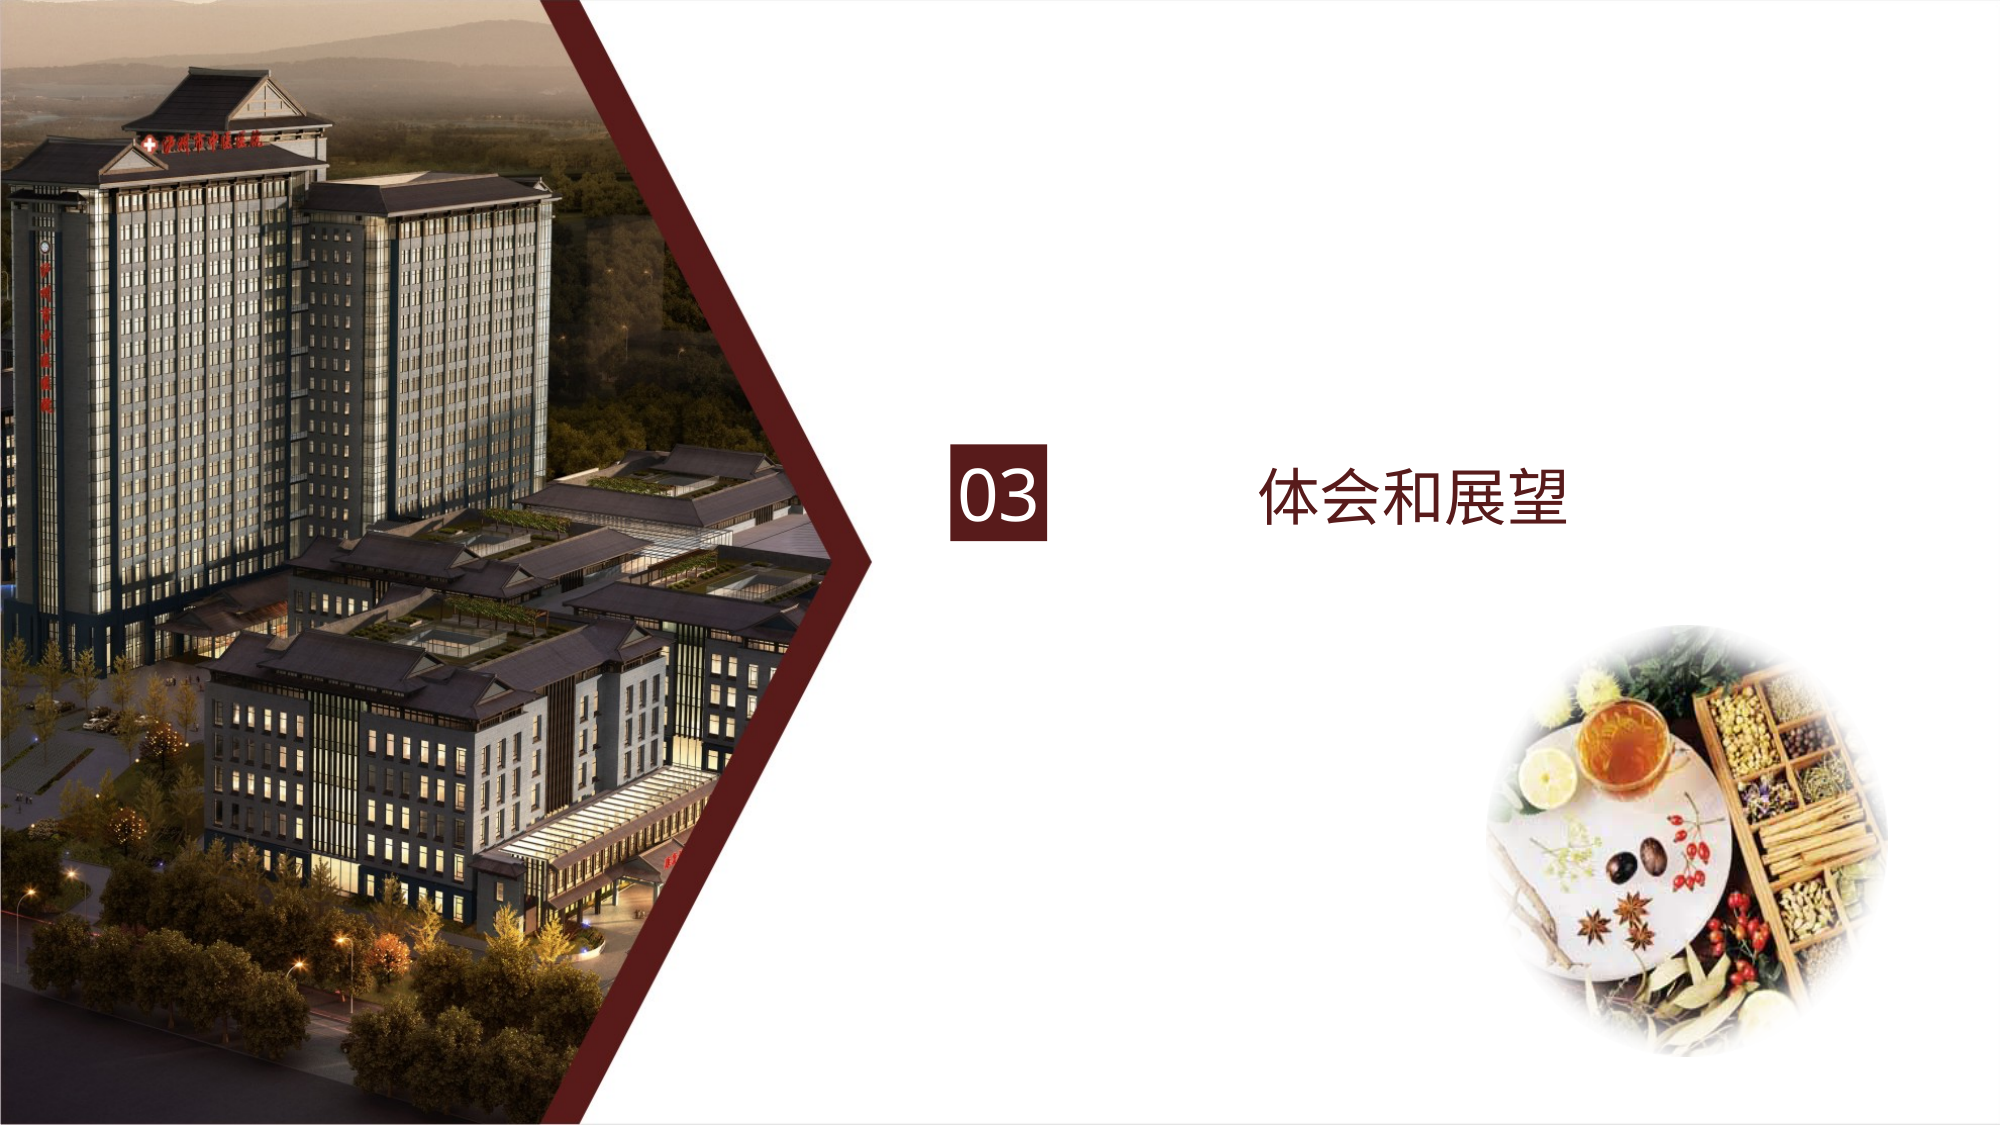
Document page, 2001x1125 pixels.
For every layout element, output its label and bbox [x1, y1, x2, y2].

picture [0, 0, 2000, 1125]
text_box [947, 441, 1051, 545]
